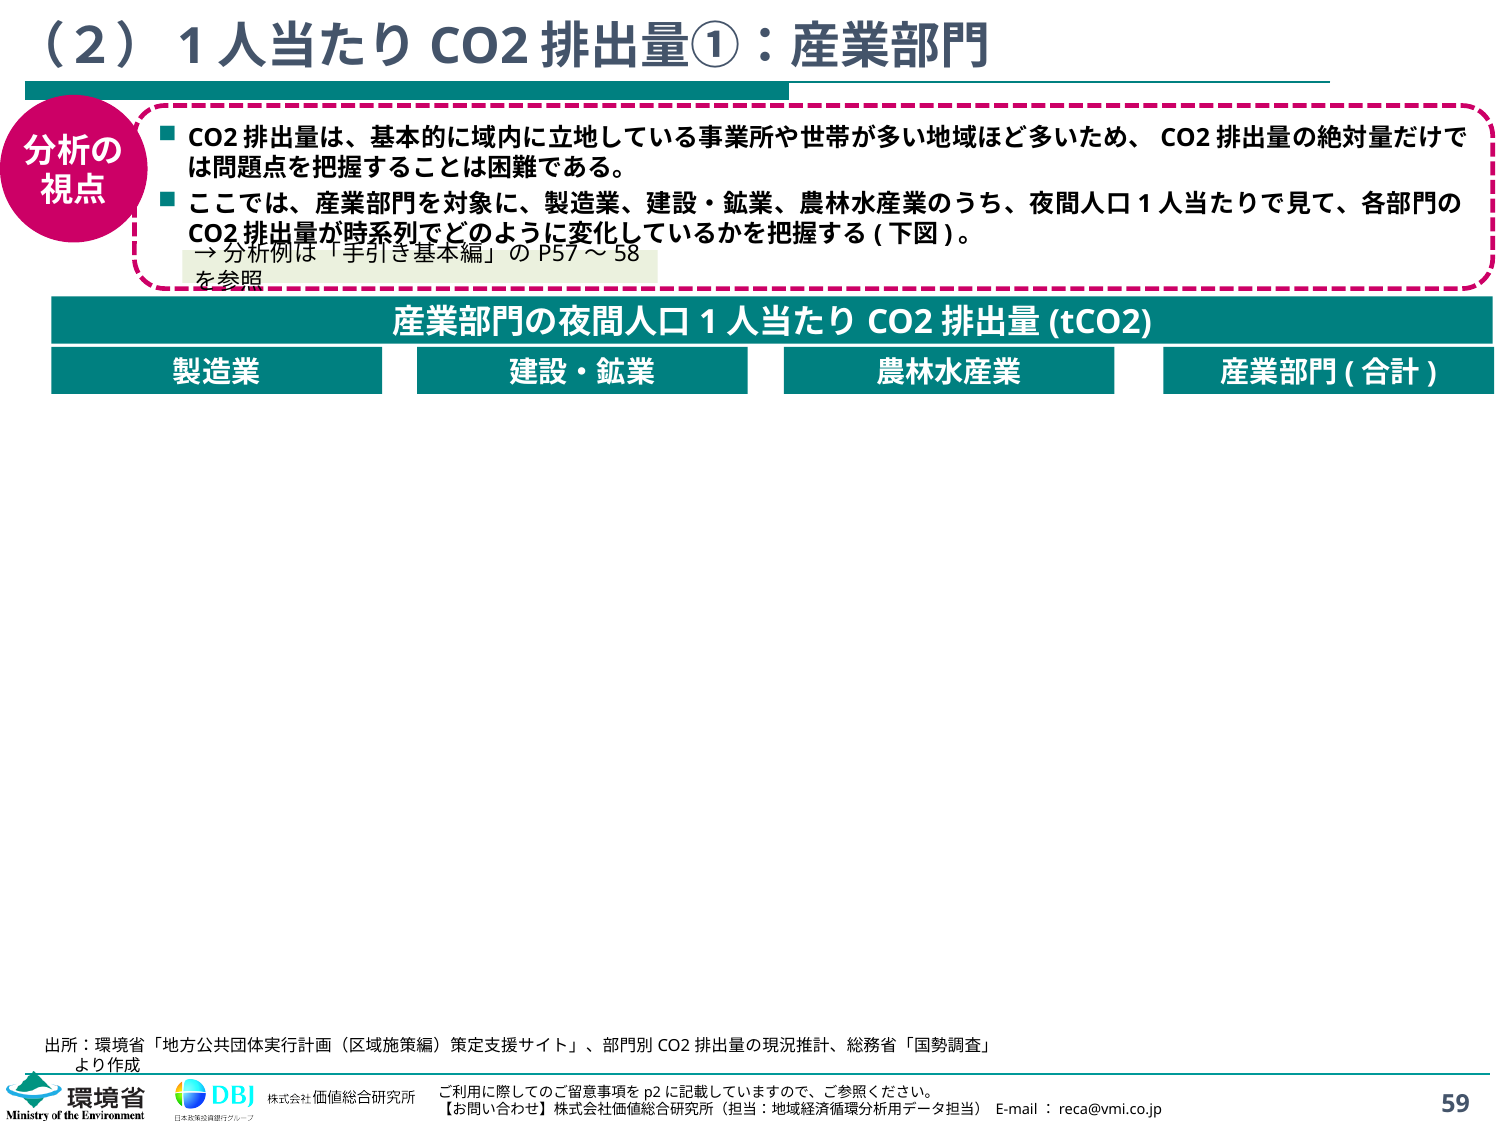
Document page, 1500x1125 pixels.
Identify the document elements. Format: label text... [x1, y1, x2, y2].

picture [171, 1083, 419, 1125]
text_box 産業部門(合計) [1163, 346, 1495, 394]
title （２）1人当たりCO2排出量①：産業部門 [0, 0, 1304, 82]
text_box →分析例は「手引き基本編」のP57～58を参照 [182, 250, 658, 283]
picture [2, 1071, 148, 1125]
text_box CO2排出量は、基本的に域内に立地している事業所や世帯が多い地域ほど多いため、CO2排出量の絶対量だけでは問題点を把握することは困難である。 ここでは、産業部門を対象に、製造業、建設・鉱業、農林水産業のうち、夜間人口1人当たりで見て、各部門のCO2排出量が時系列でどのように変化しているかを把握する(下図)。 [134, 105, 1493, 289]
text_box 出所：環境省「地方公共団体実行計画（区域施策編）策定支援サイト」、部門別CO2排出量の現況推計、総務省「国勢調査」より作成 [29, 1027, 1014, 1083]
slide_number 59 [1411, 1079, 1500, 1122]
text_box 建設・鉱業 [417, 346, 748, 394]
text_box 分析の 視点 [0, 94, 148, 243]
text_box 産業部門の夜間人口1人当たりCO2排出量(tCO2) [51, 296, 1493, 344]
text_box 農林水産業 [783, 346, 1115, 394]
text_box 製造業 [51, 346, 383, 394]
